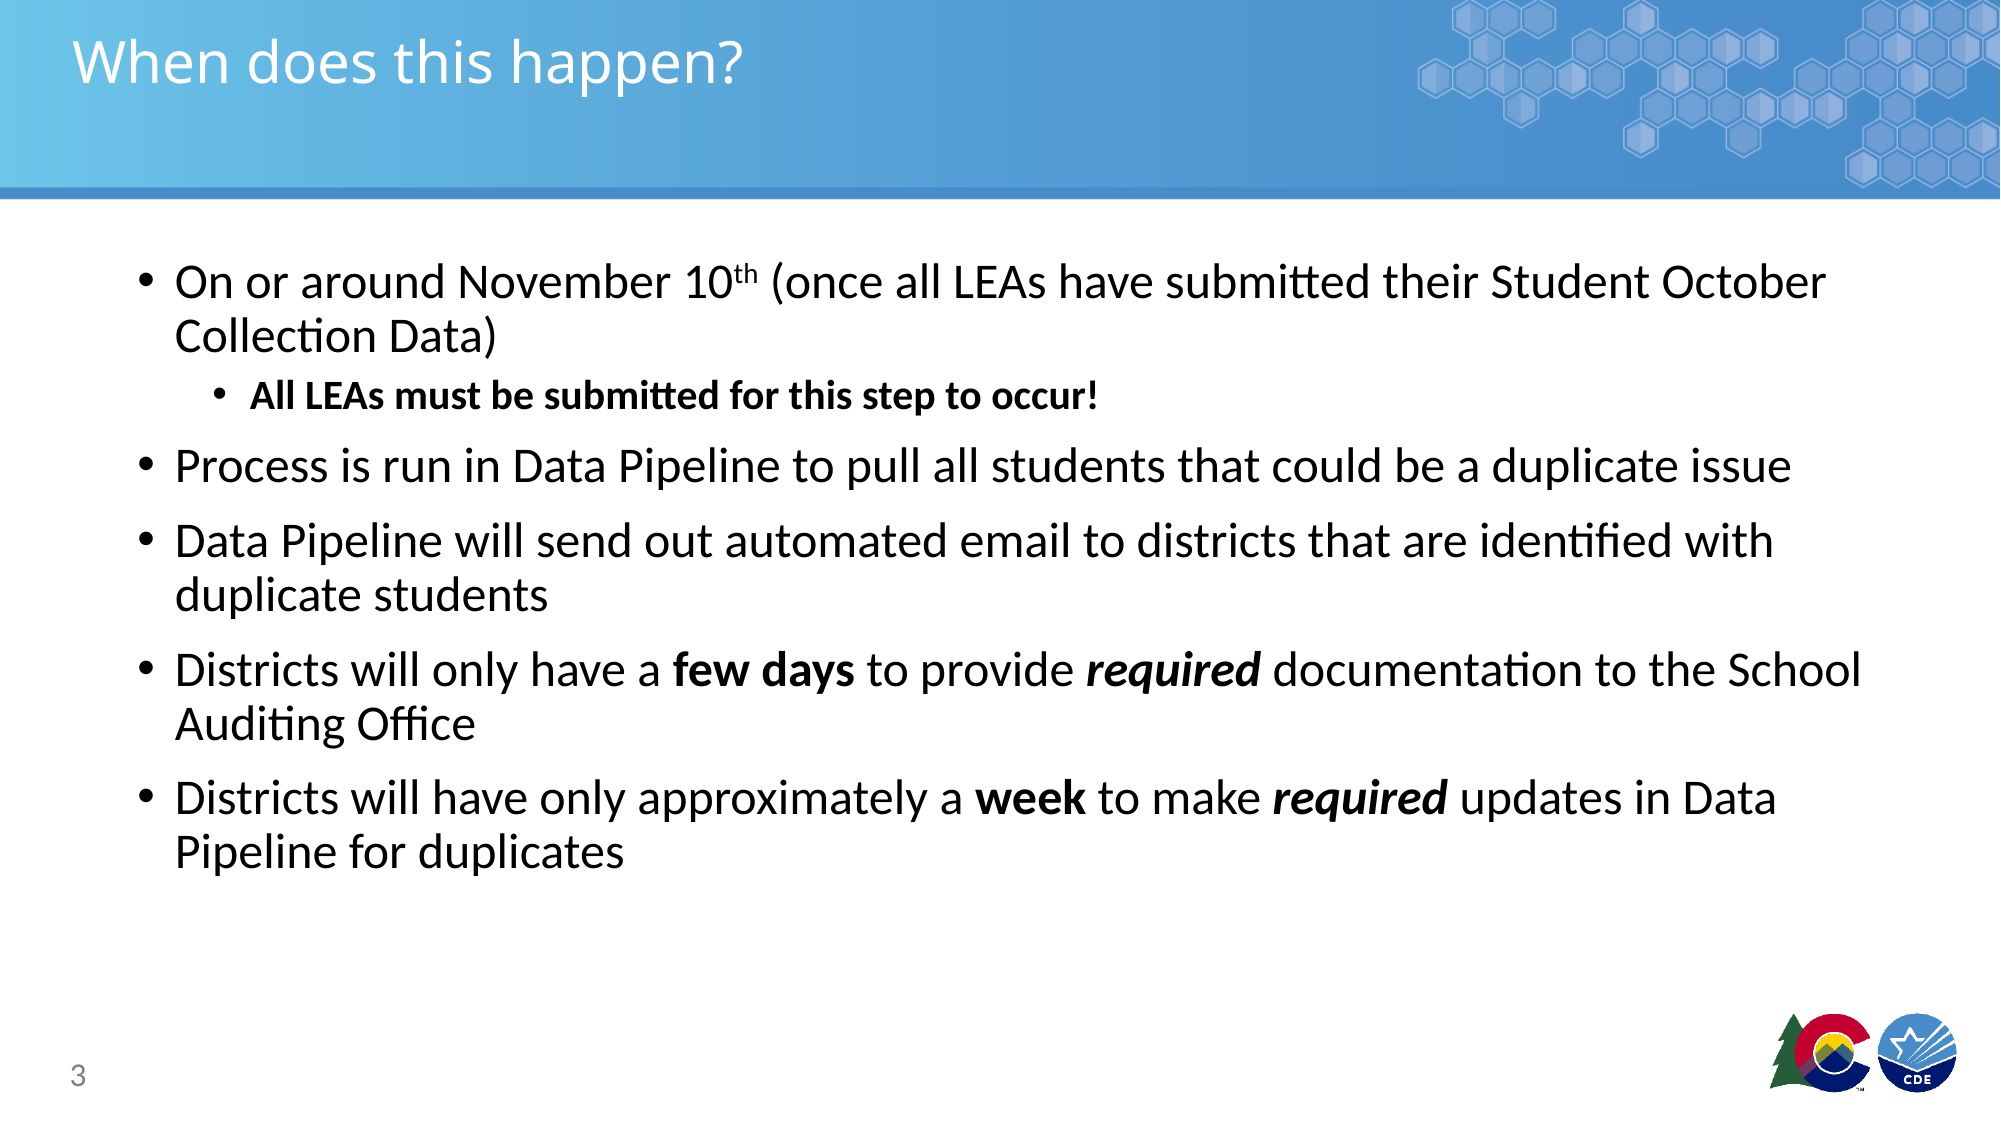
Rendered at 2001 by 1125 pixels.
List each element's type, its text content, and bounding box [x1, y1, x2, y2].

list On or around November 10th (once all LEAs have submitted their Student October Collection Data) All LEAs must be submitted for this step to occur! Process is run in Data Pipeline to pull all students that could be a duplicate issue Data Pipeline will send out automated email to districts that are identified with duplicate students Districts will only have a few days to provide required documentation to the School Auditing Office Districts will have only approximately a week to make required updates in Data Pipeline for duplicates [137, 254, 1863, 969]
title When does this happen? [72, 33, 1396, 182]
picture [1768, 1012, 1957, 1093]
picture [0, 0, 2000, 200]
slide_number 3 [54, 1042, 505, 1103]
